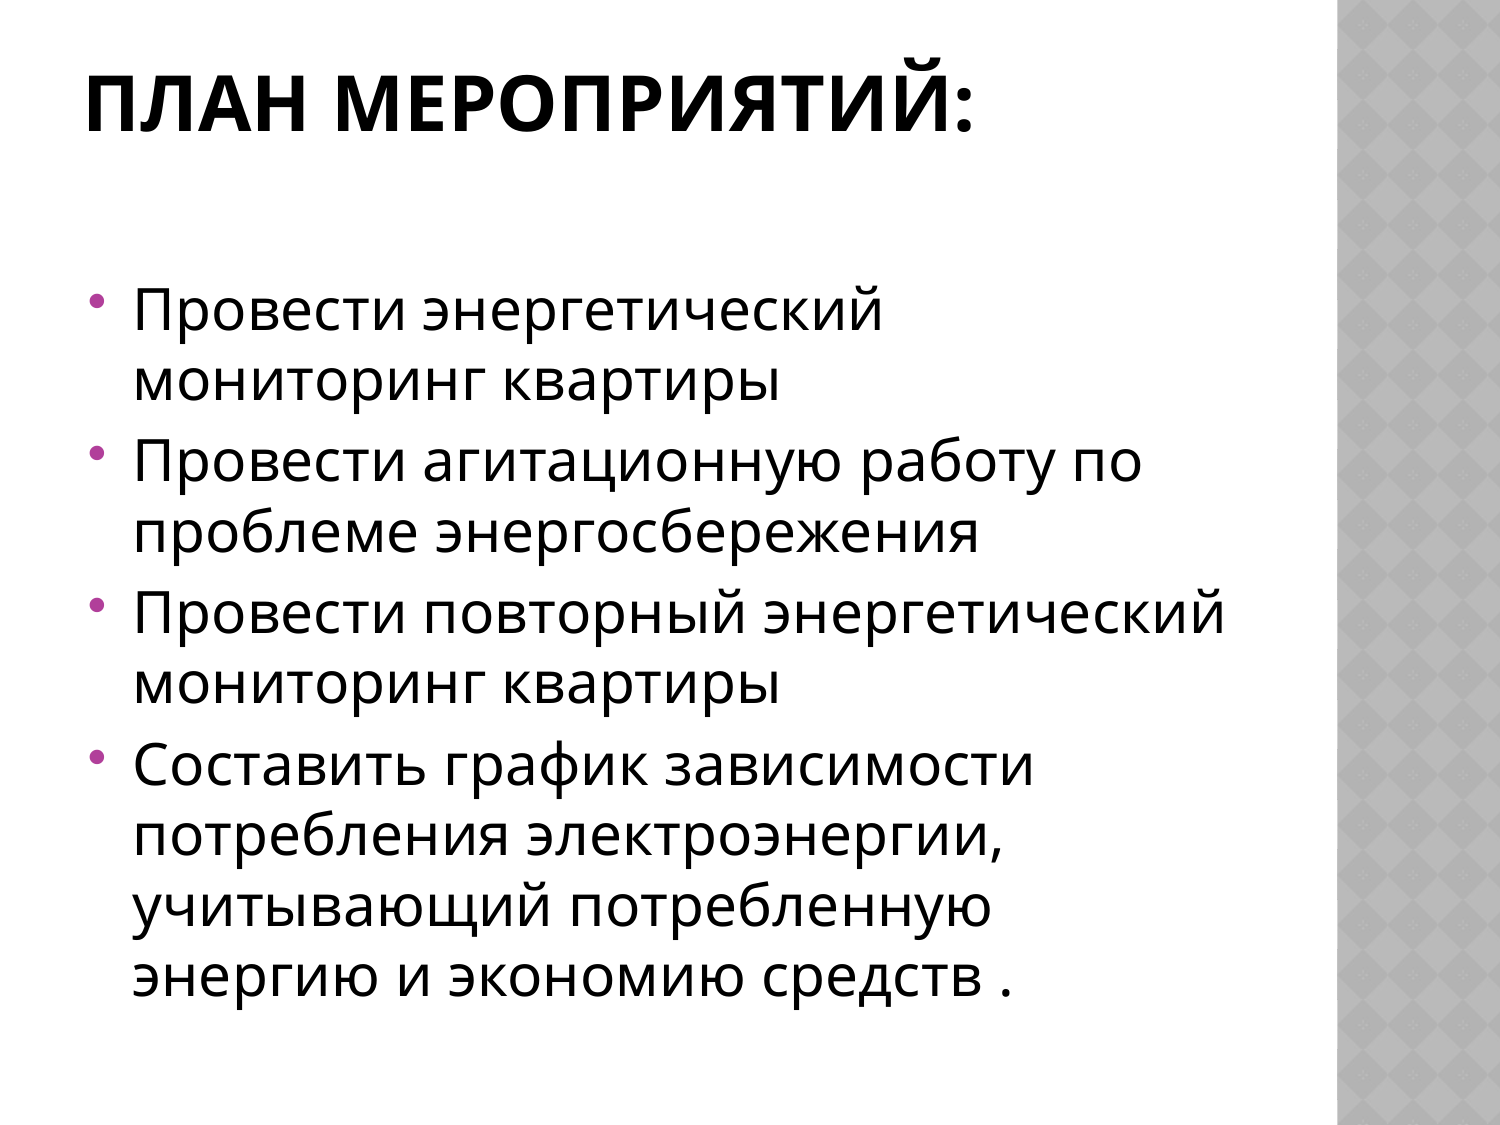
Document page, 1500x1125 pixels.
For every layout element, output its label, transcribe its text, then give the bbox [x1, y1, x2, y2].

title План мероприятий: [75, 52, 1263, 240]
list Провести энергетический мониторинг квартиры Провести агитационную работу по проблеме энергосбережения Провести повторный энергетический мониторинг квартиры Составить график зависимости потребления электроэнергии, учитывающий потребленную энергию и экономию средств . [75, 264, 1263, 1059]
table_cell 3 [1337, 0, 1500, 1125]
